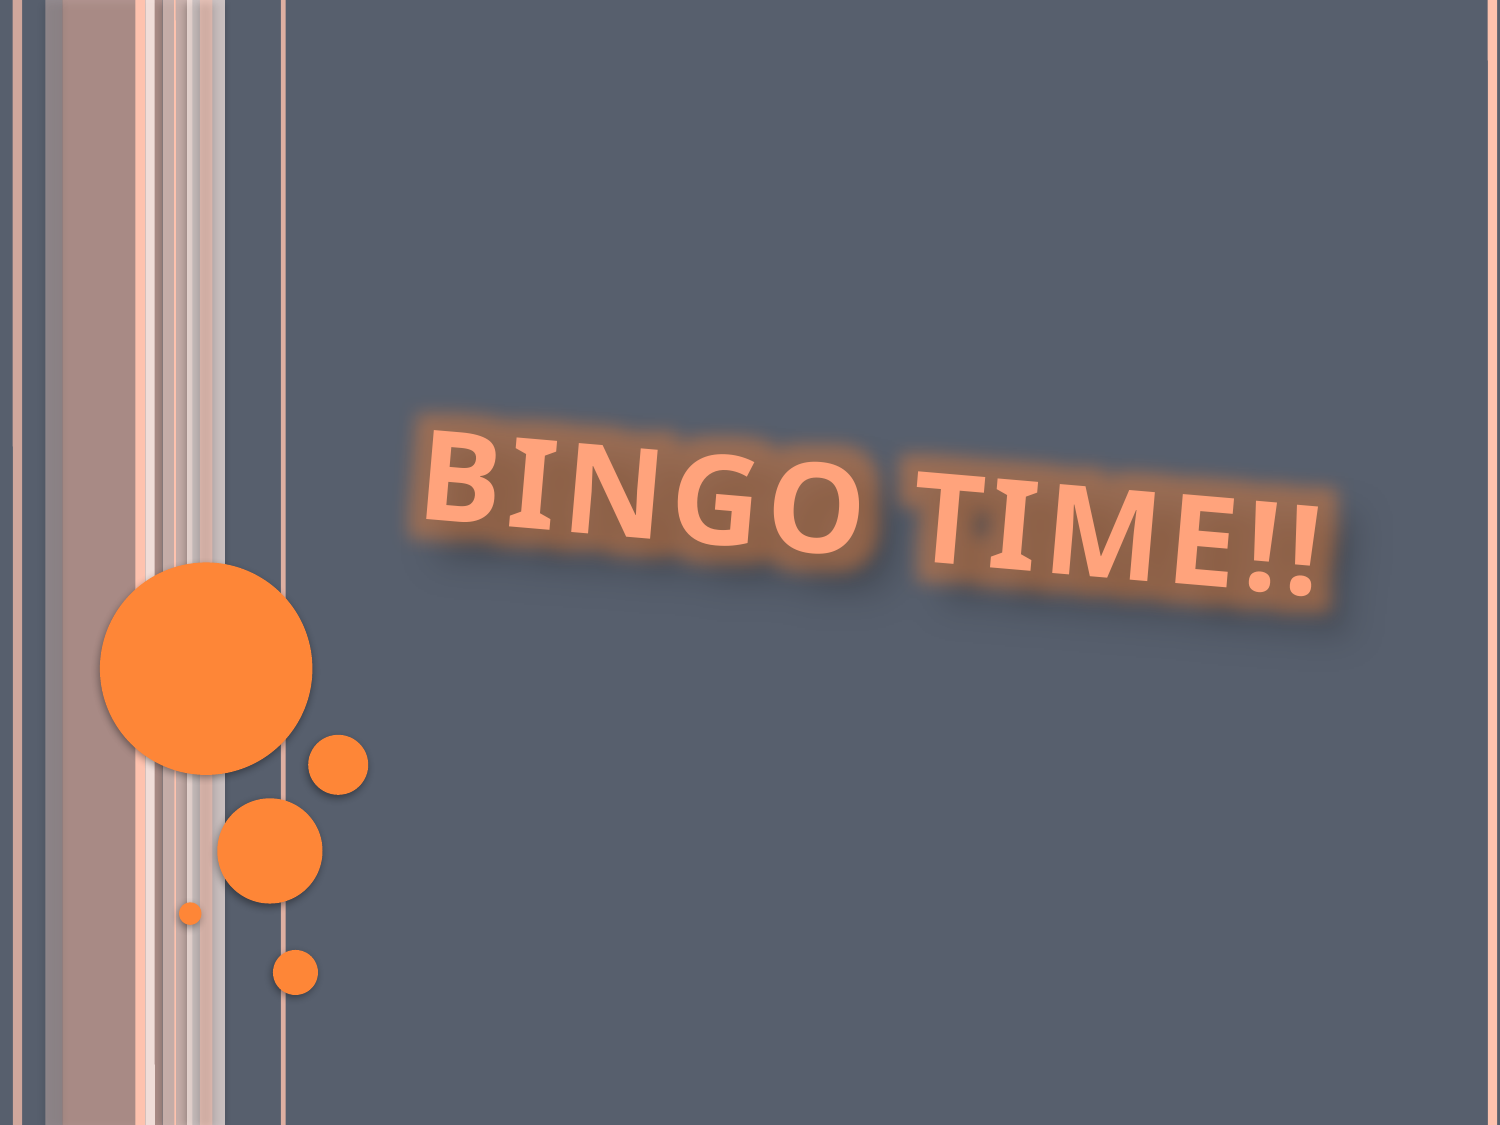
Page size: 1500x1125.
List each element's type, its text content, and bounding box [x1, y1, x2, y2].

text_box BINGO TIME!! [397, 385, 1346, 631]
